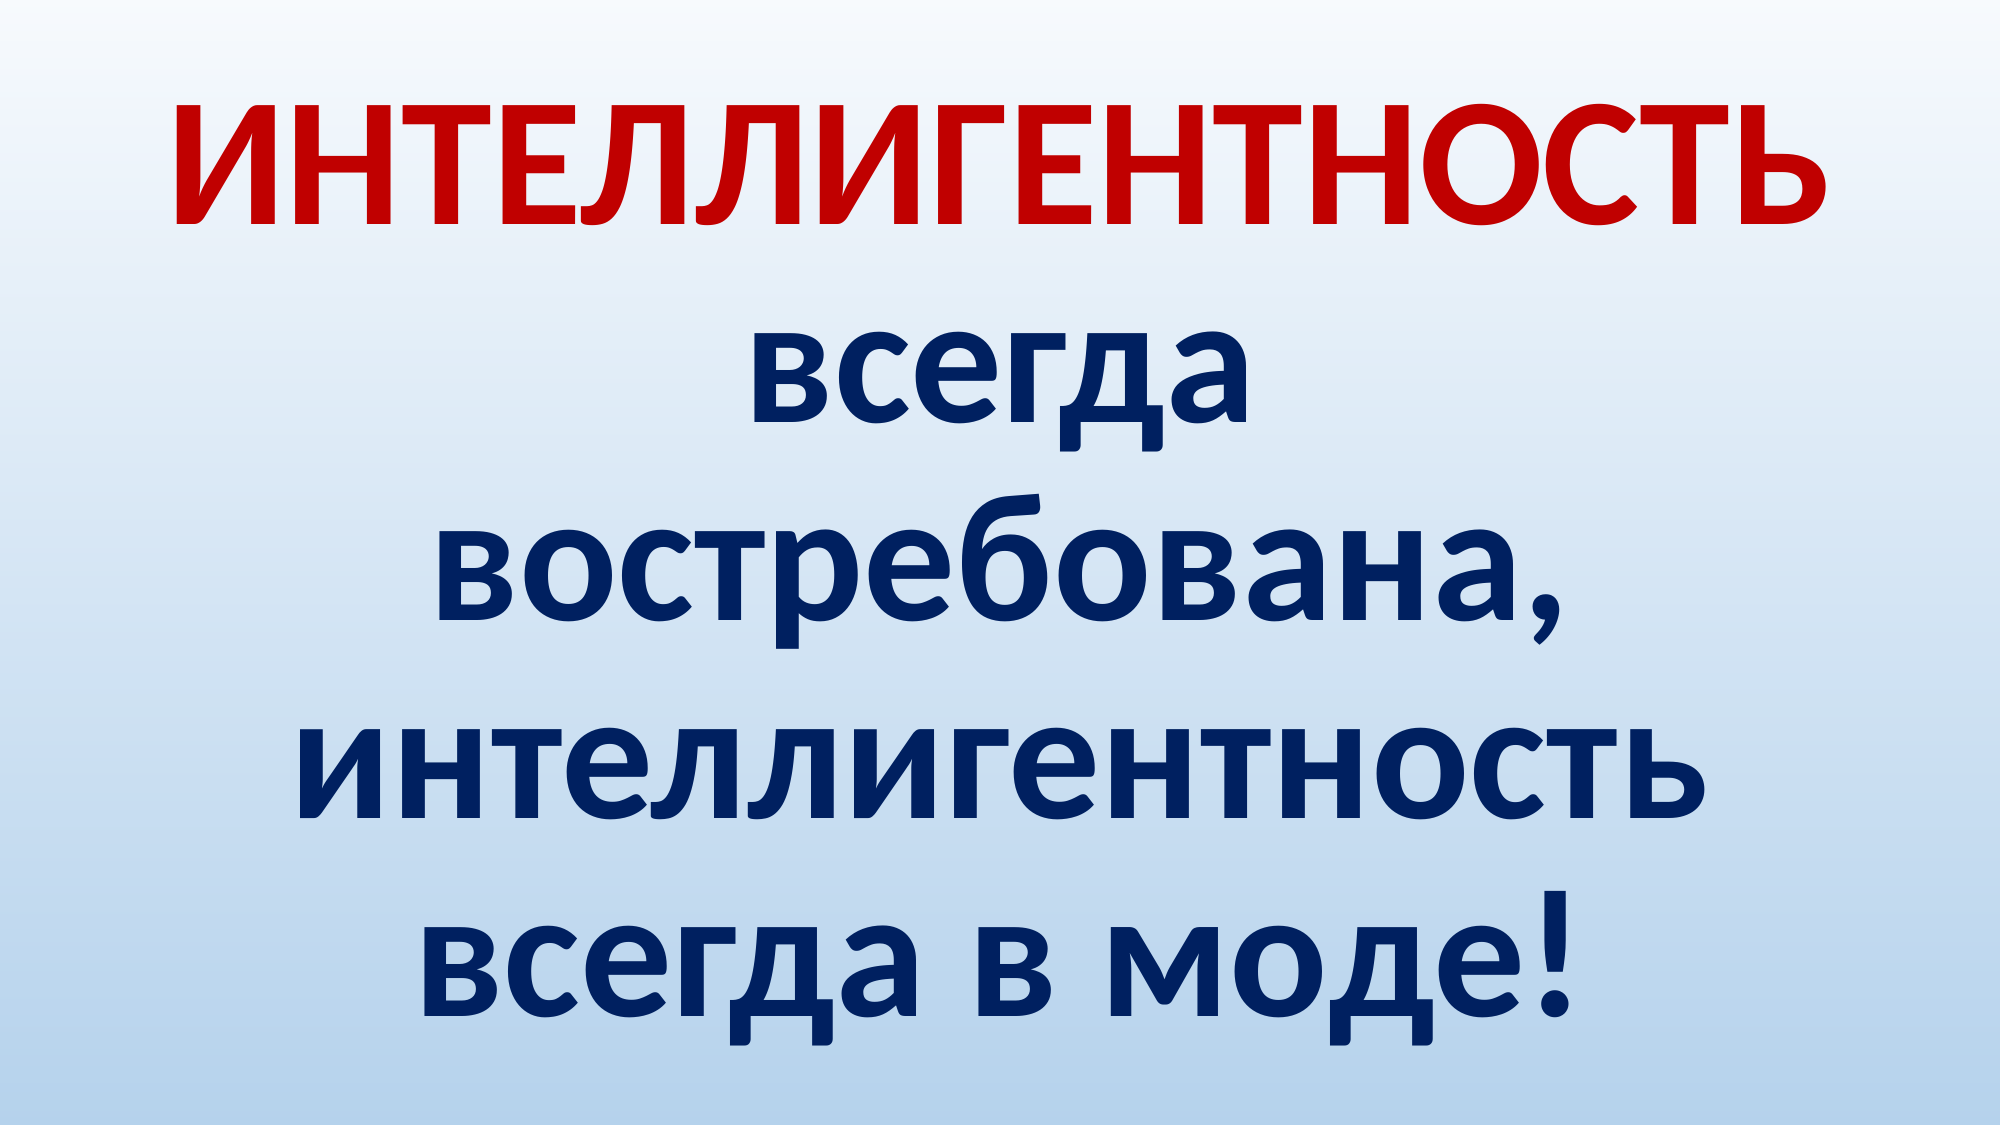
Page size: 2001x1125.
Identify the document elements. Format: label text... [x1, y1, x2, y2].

list ИНТЕЛЛИГЕНТНОСТЬ всегда востребована, интеллигентность всегда в моде! [137, 58, 1863, 1014]
